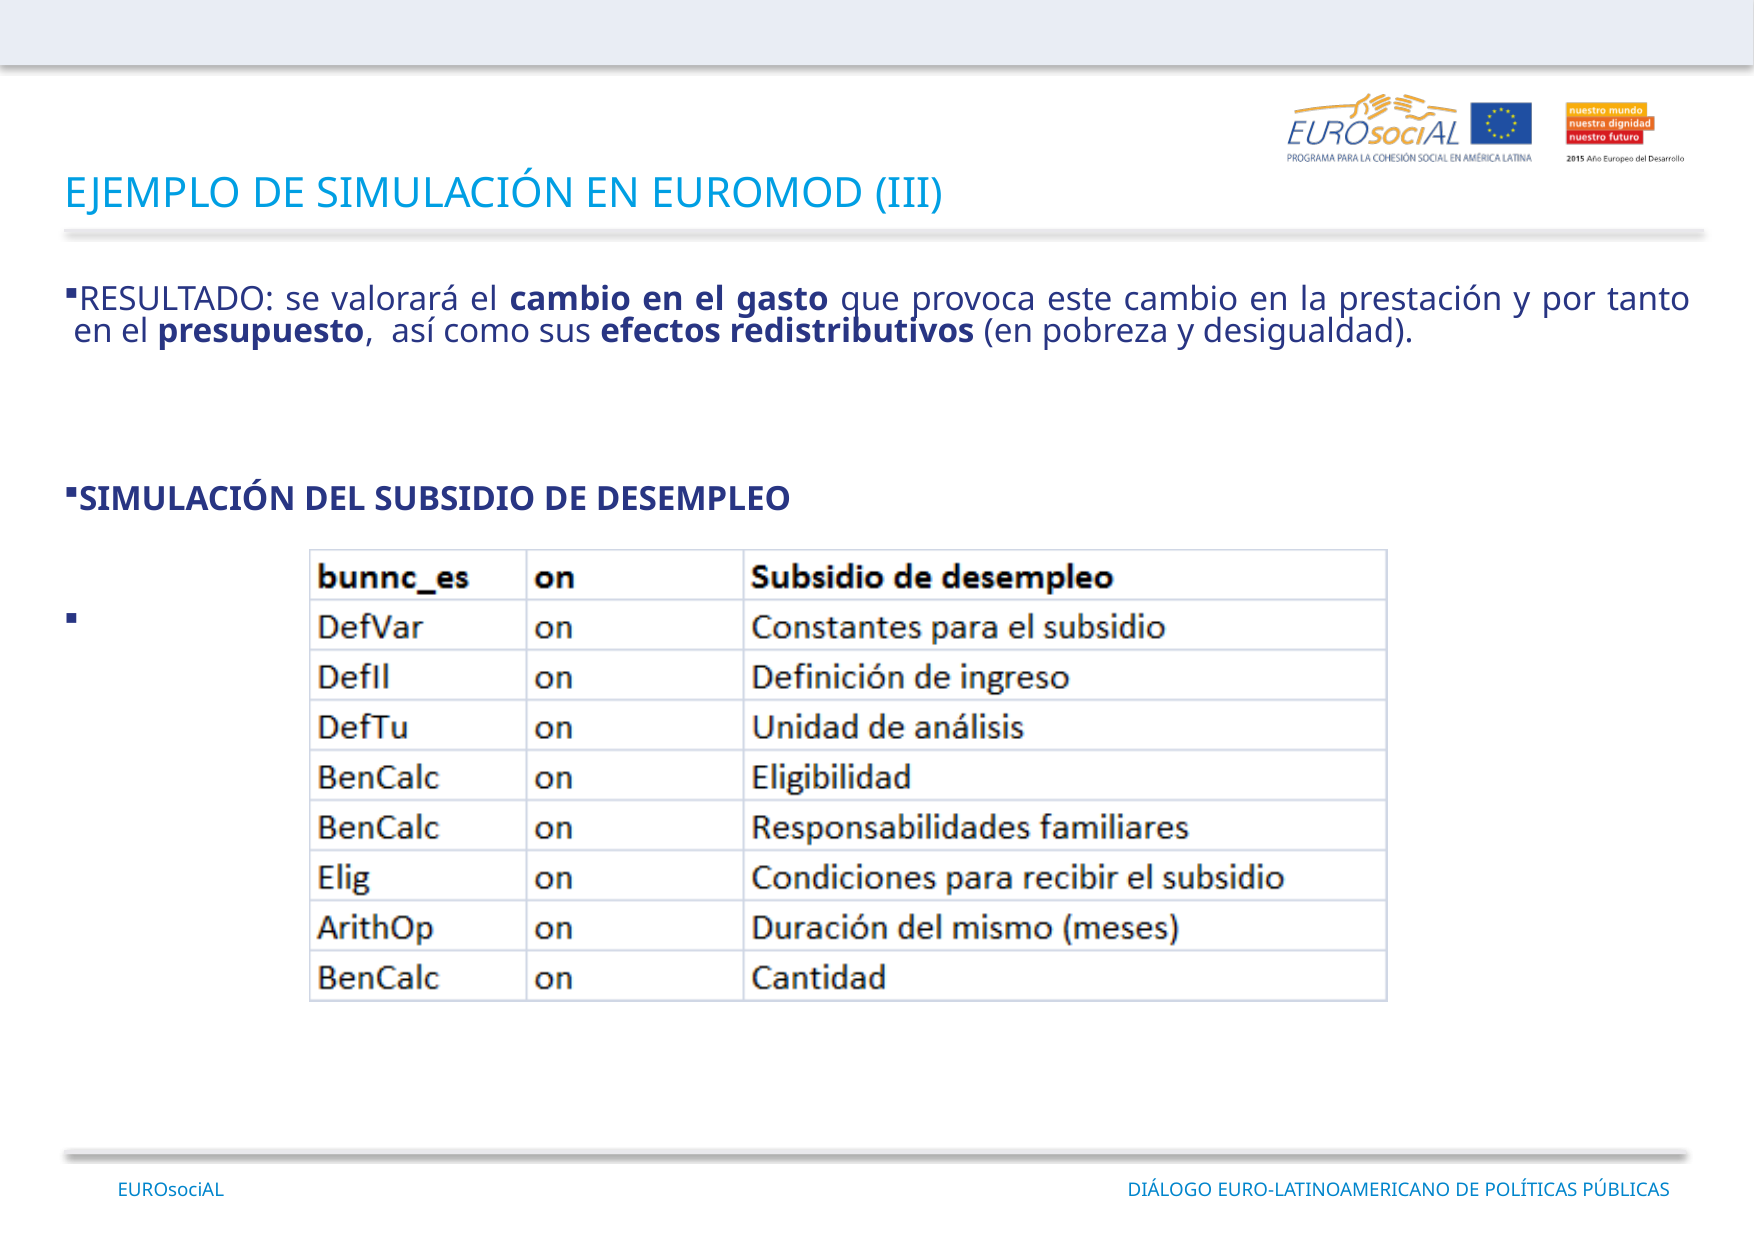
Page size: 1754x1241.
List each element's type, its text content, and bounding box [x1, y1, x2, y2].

text_box EJEMPLO DE SIMULACIÓN EN EUROMOD (III) [49, 158, 1692, 233]
text_box RESULTADO: se valorará el cambio en el gasto que provoca este cambio en la prestación y por tanto en el presupuesto, así como sus efectos redistributivos (en pobreza y desigualdad). SIMULACIÓN DEL SUBSIDIO DE DESEMPLEO [64, 265, 1692, 1140]
picture [309, 549, 1388, 1003]
picture [1278, 88, 1692, 158]
